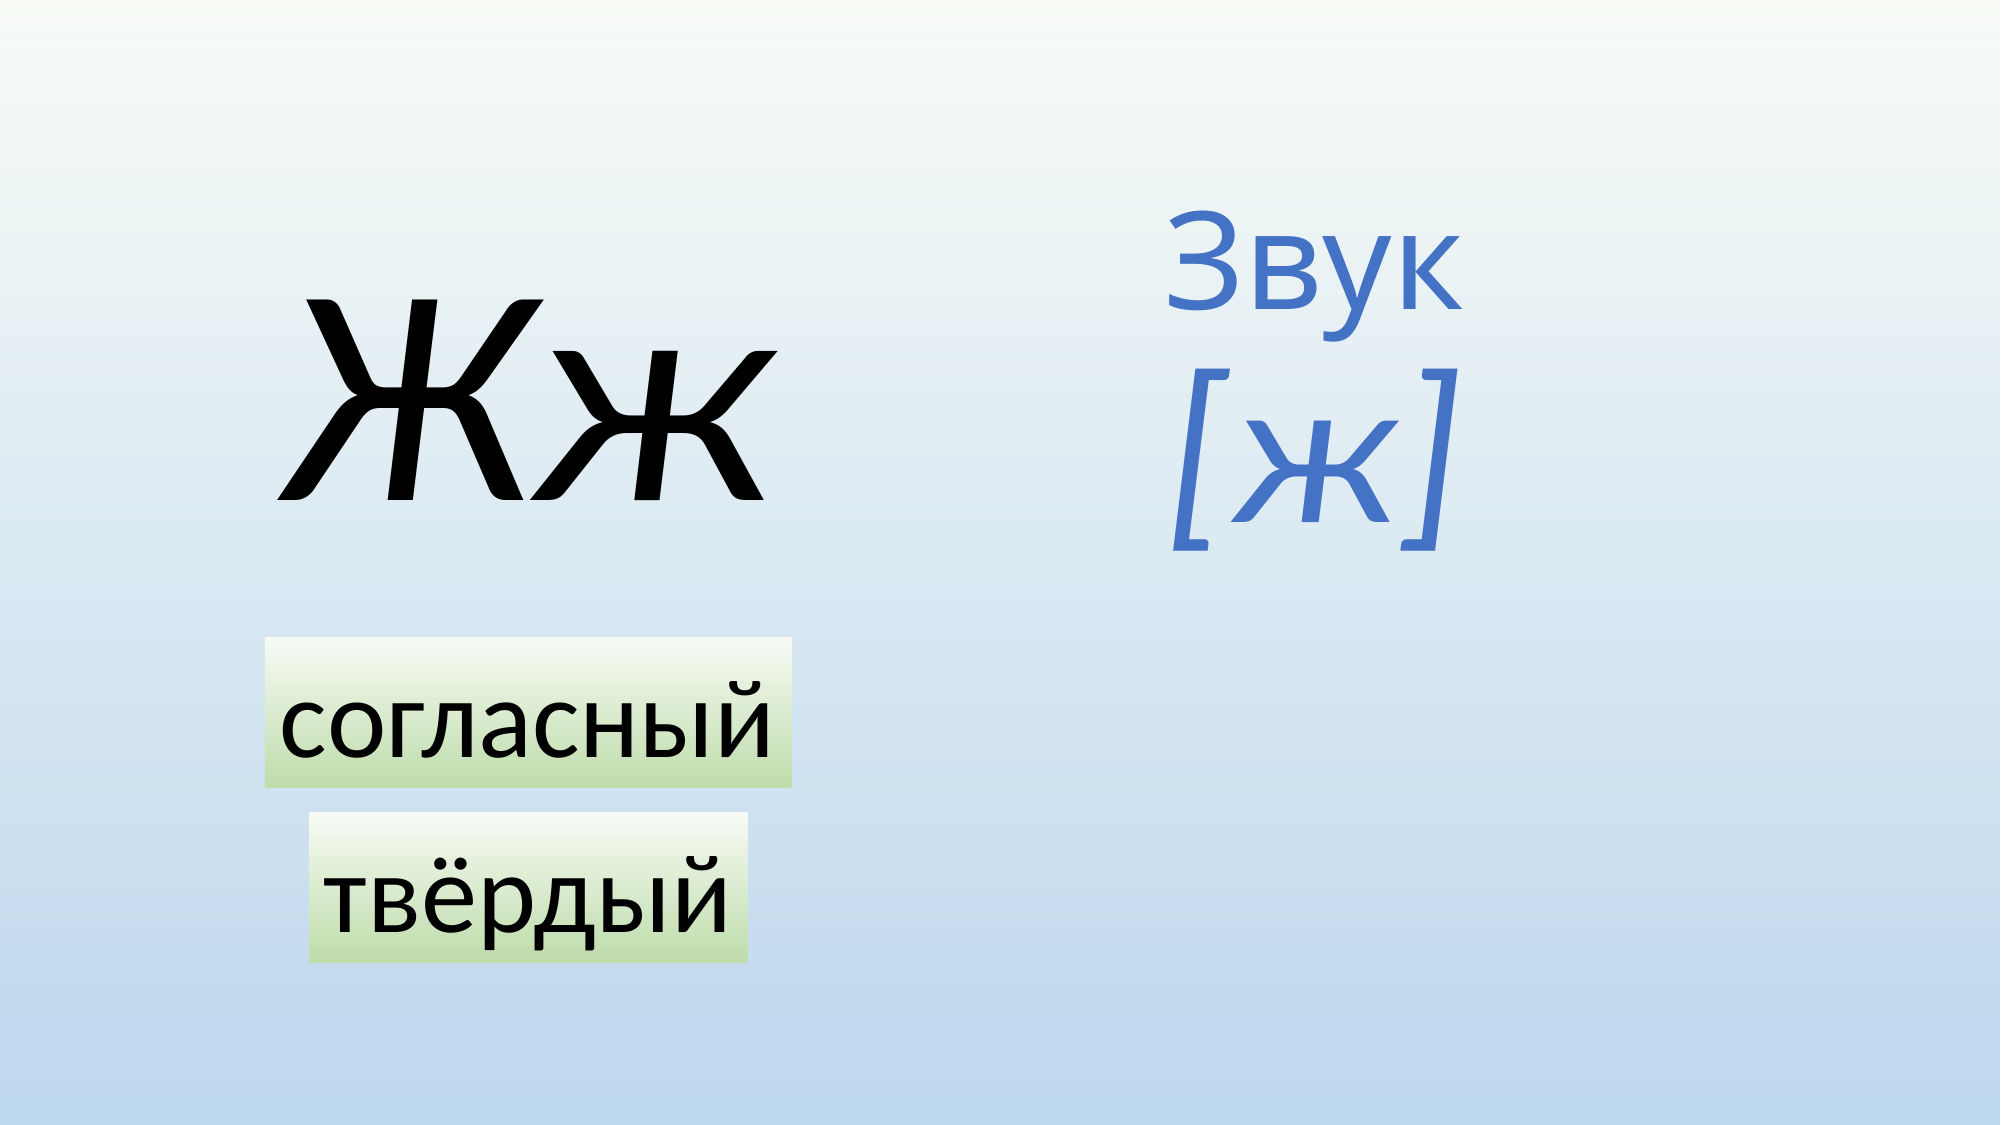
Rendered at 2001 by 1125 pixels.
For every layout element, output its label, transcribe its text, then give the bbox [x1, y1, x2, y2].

text_box твёрдый [308, 812, 748, 963]
text_box Звук [ж] [1036, 184, 1593, 576]
text_box согласный [264, 637, 792, 788]
title Жж [249, 184, 807, 576]
